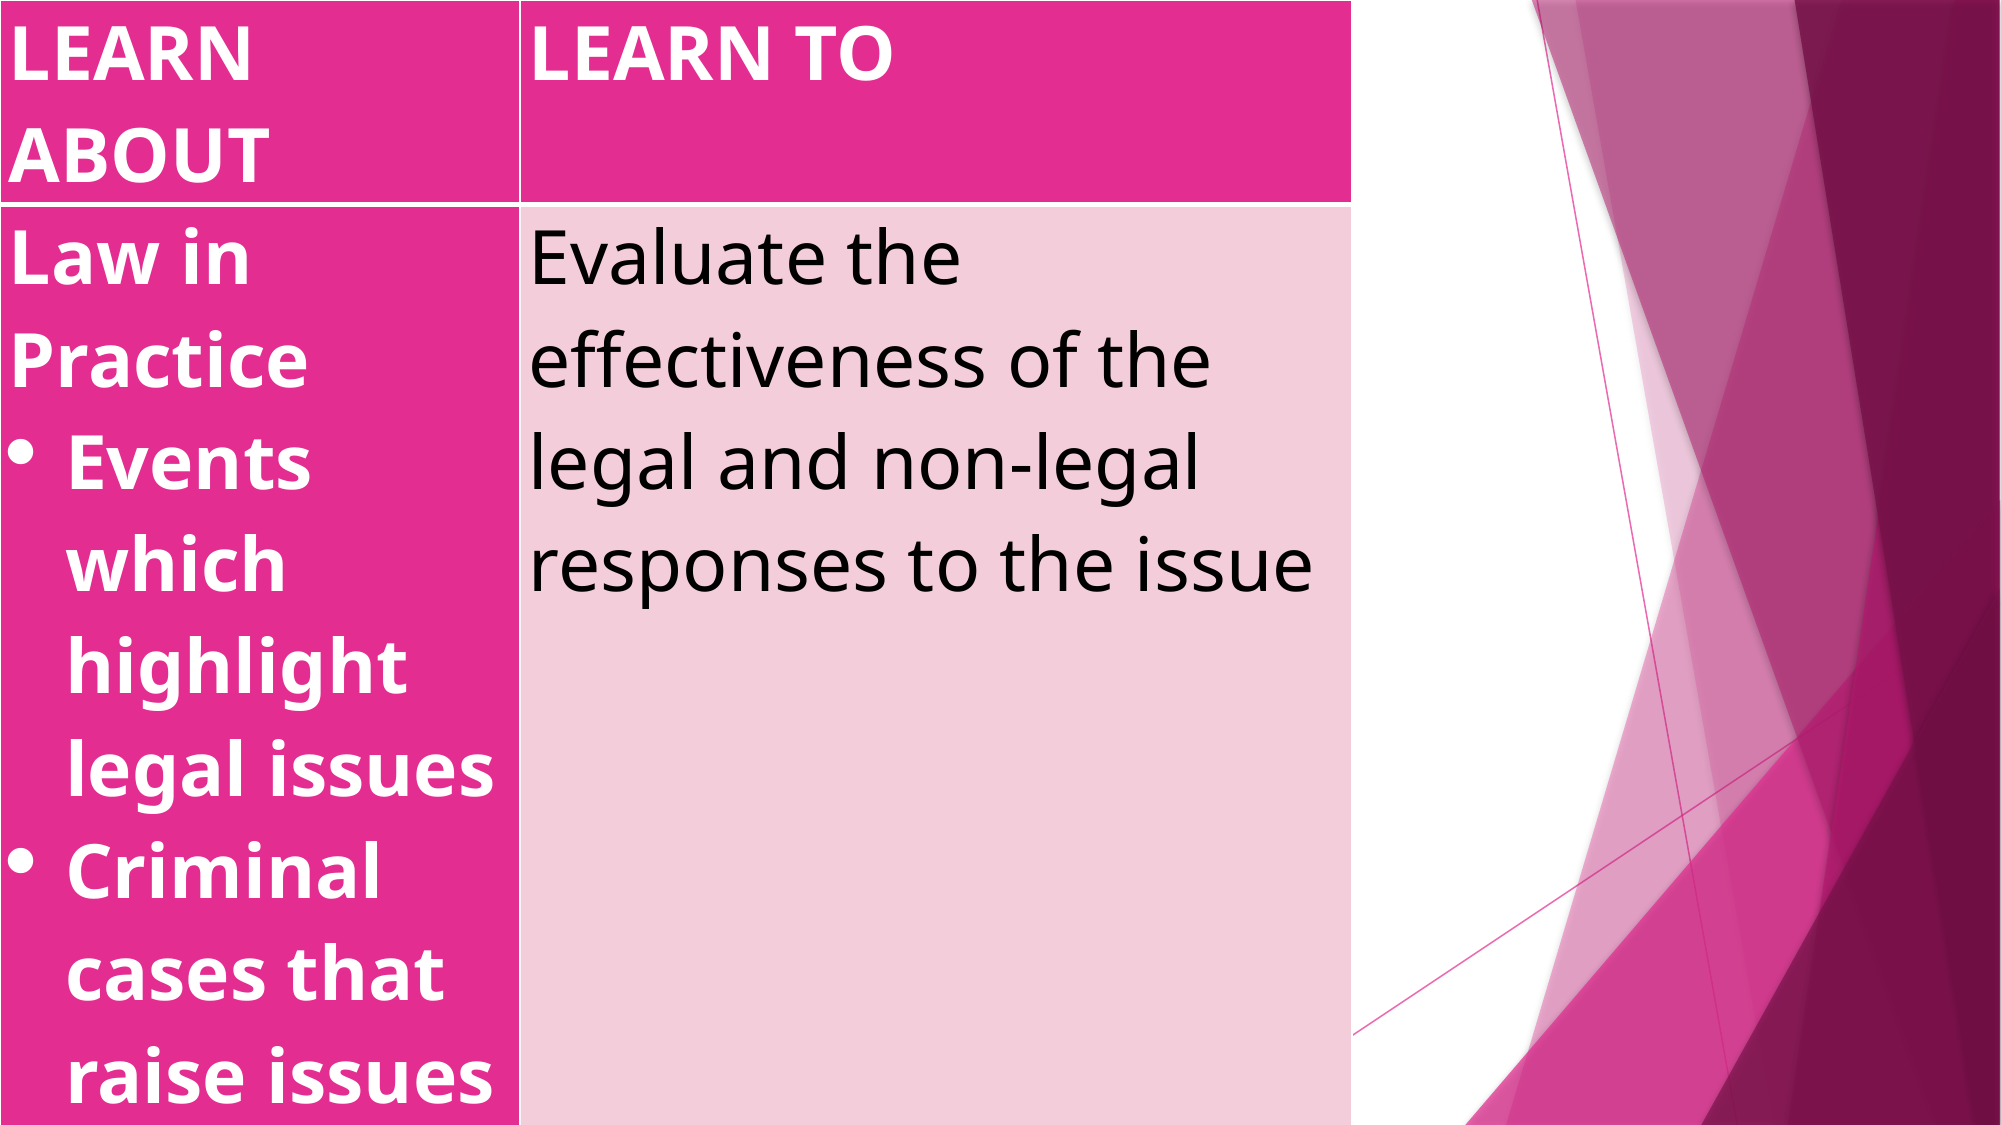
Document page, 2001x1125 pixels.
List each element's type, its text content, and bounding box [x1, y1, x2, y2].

table_cell Law in Practice Events which highlight legal issues Criminal cases that raise issues of interest to students [1, 207, 519, 1125]
table_header LEARN ABOUT [1, 1, 519, 202]
table_header LEARN TO [521, 1, 1351, 202]
table_cell Evaluate the effectiveness of the legal and non-legal responses to the issue [521, 207, 1351, 1125]
